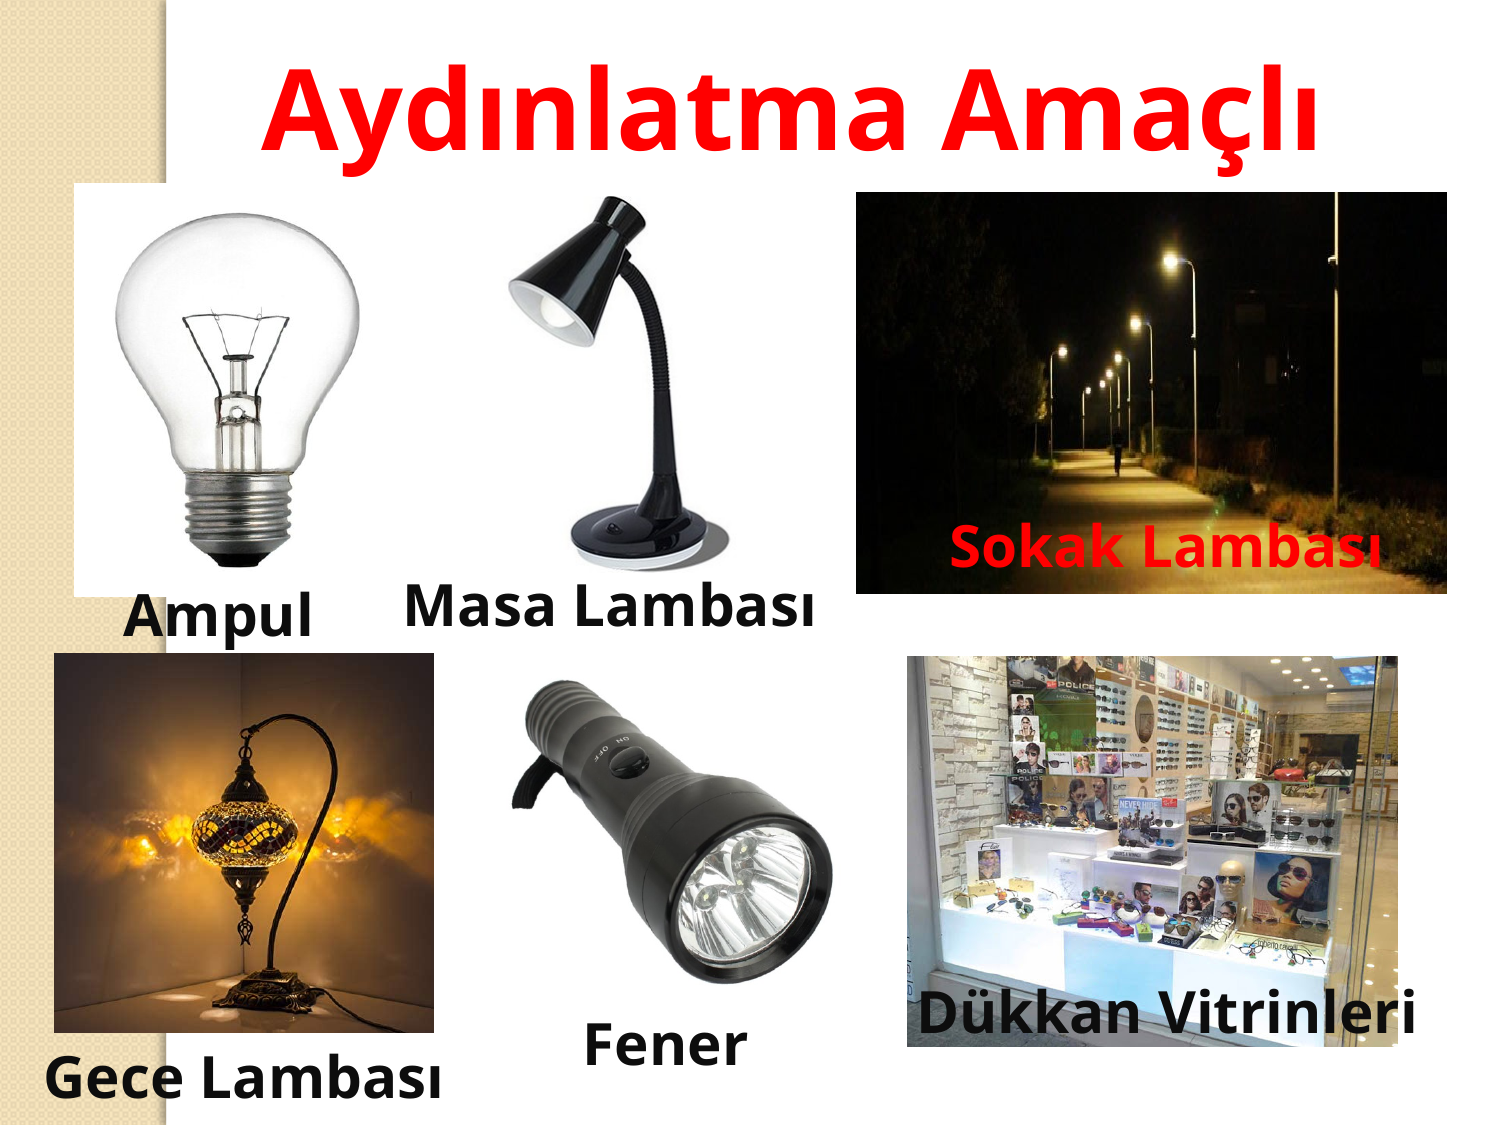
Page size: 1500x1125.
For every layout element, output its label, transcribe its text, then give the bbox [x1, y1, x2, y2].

picture [906, 656, 1398, 1047]
picture [73, 183, 399, 598]
picture [856, 192, 1448, 595]
picture [54, 653, 434, 1033]
text_box Masa Lambası [388, 560, 832, 646]
text_box Fener [568, 1017, 764, 1085]
text_box Aydınlatma Amaçlı [242, 30, 1344, 181]
text_box Ampul [109, 608, 329, 650]
text_box Dükkan Vitrinleri [1401, 967, 1433, 1053]
picture [431, 196, 808, 573]
text_box Gece Lambası [28, 1032, 459, 1118]
picture [502, 656, 852, 1007]
